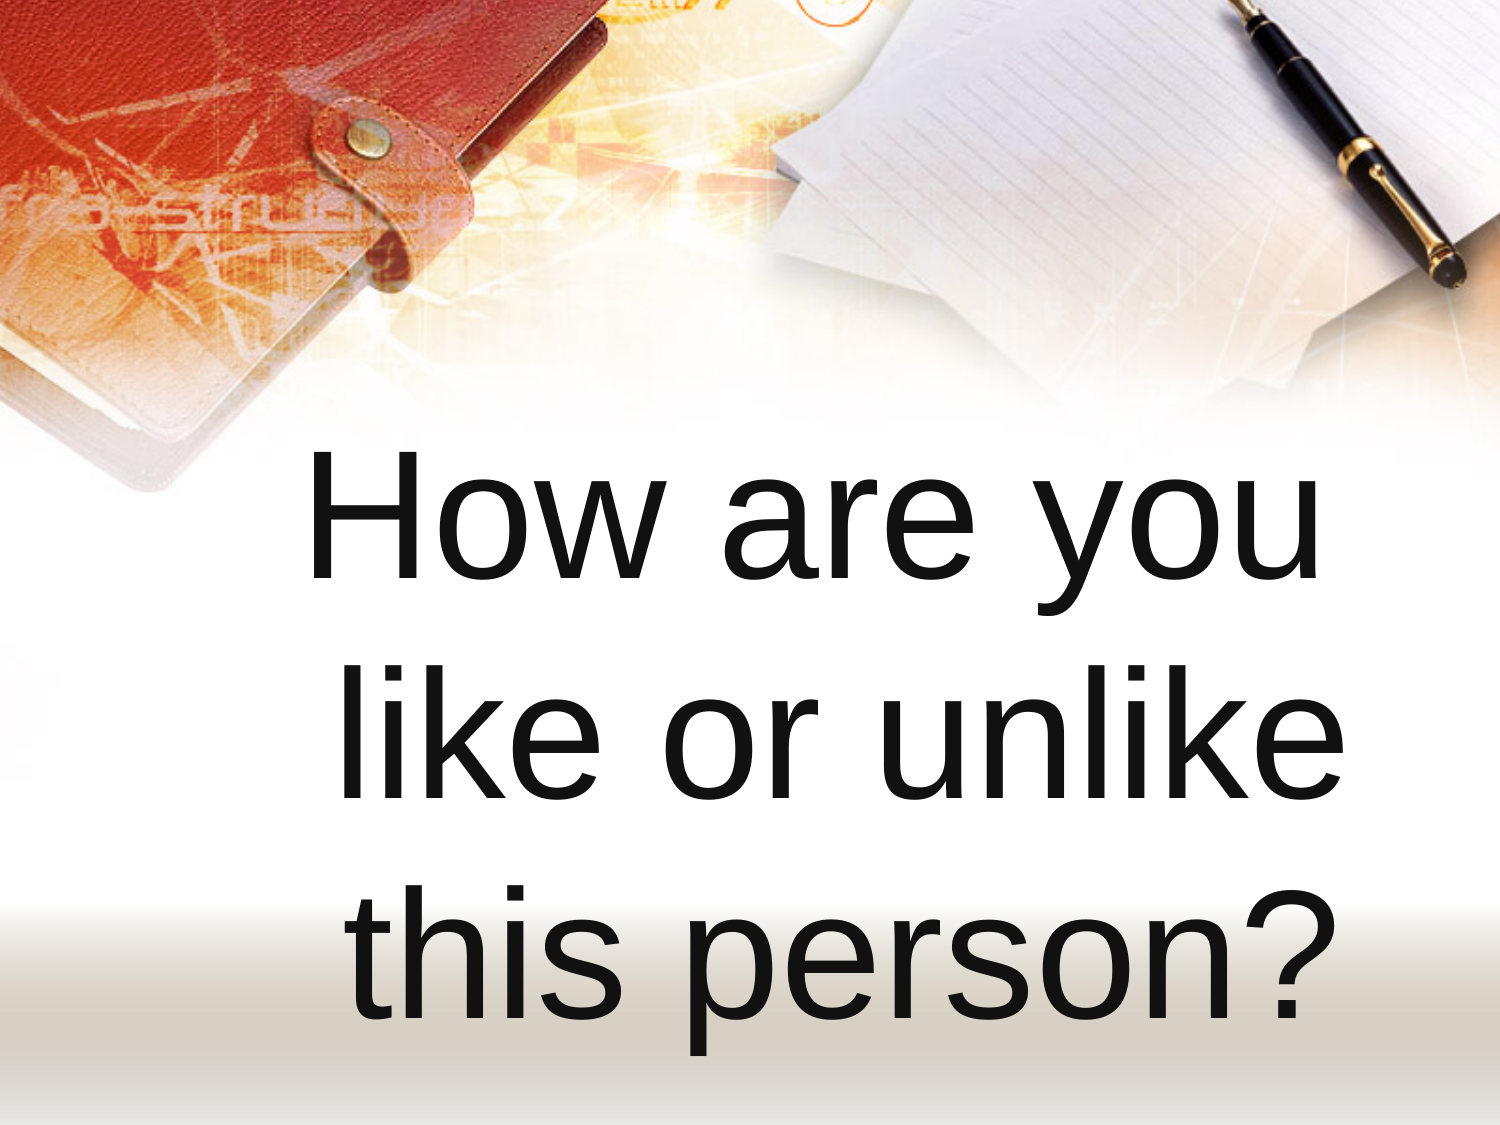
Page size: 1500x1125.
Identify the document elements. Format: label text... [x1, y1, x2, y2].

list How are you like or unlike this person? [187, 387, 1442, 1076]
picture [0, 0, 1500, 936]
